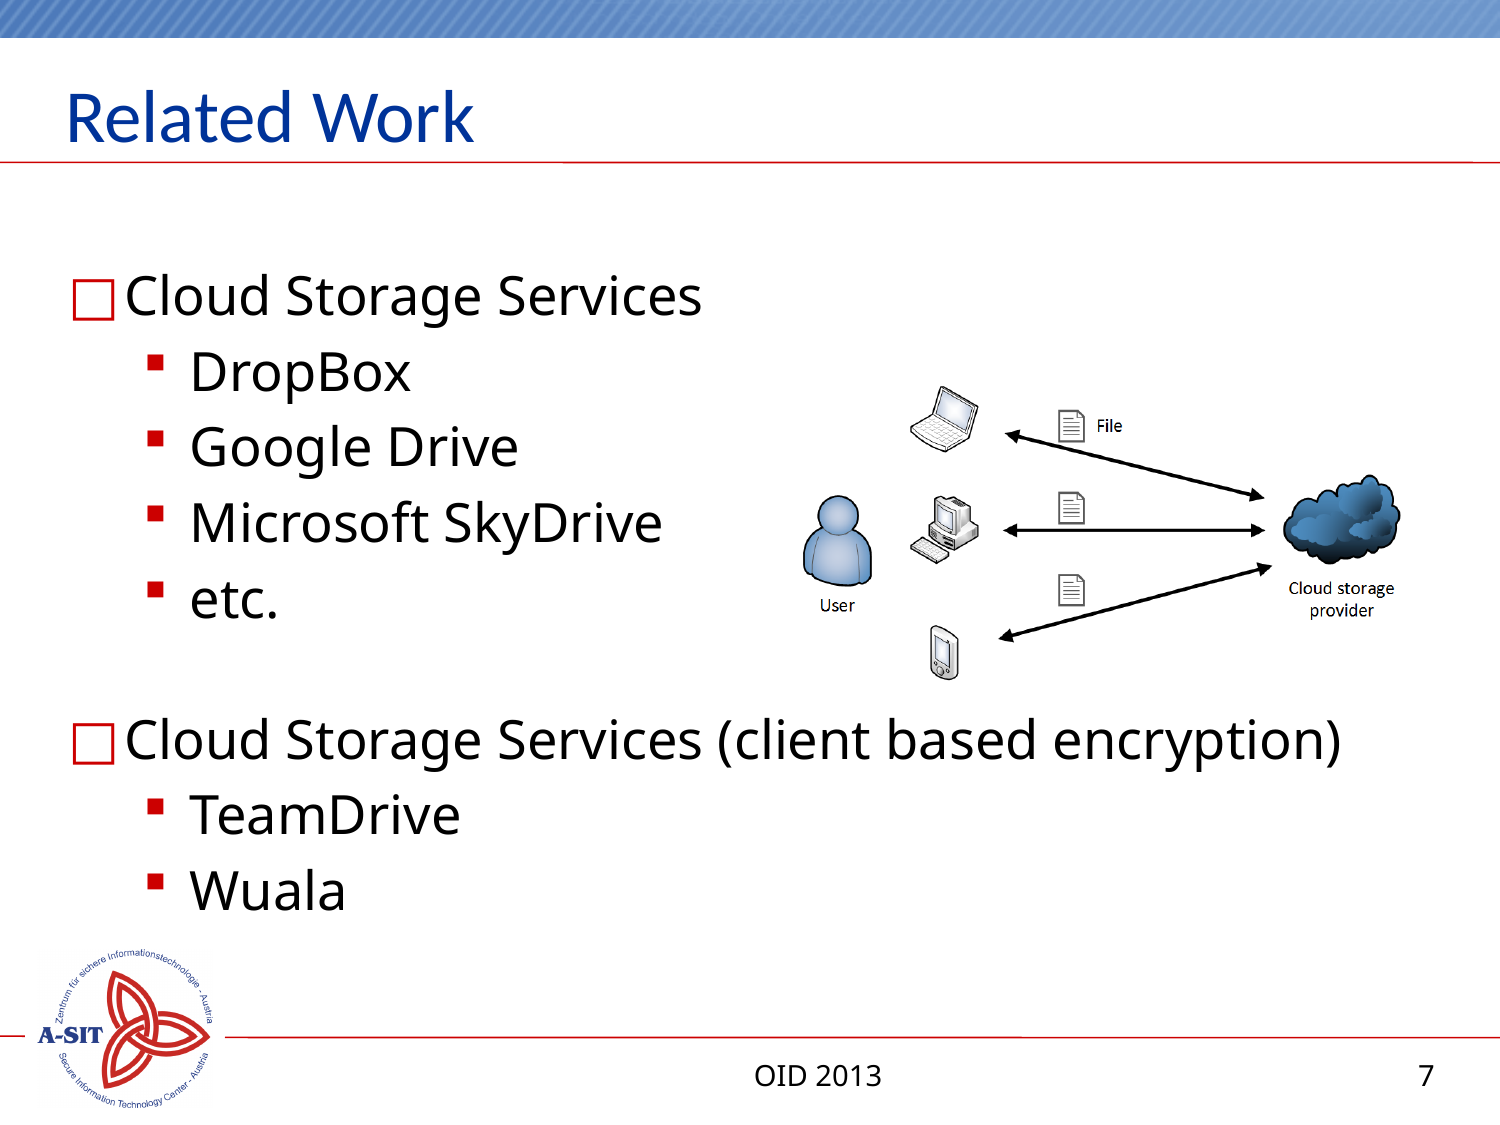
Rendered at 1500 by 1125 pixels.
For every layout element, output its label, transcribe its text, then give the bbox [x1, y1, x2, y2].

picture [796, 385, 1411, 681]
title Related Work [50, 50, 1450, 175]
picture [0, 0, 1500, 38]
picture [37, 949, 213, 1108]
list Cloud Storage Services DropBox Google Drive Microsoft SkyDrive etc. Cloud Storage Services (client based encryption) TeamDrive Wuala [53, 253, 1454, 929]
footer OID 2013 [225, 1050, 1340, 1125]
slide_number 7 [1340, 1050, 1450, 1125]
